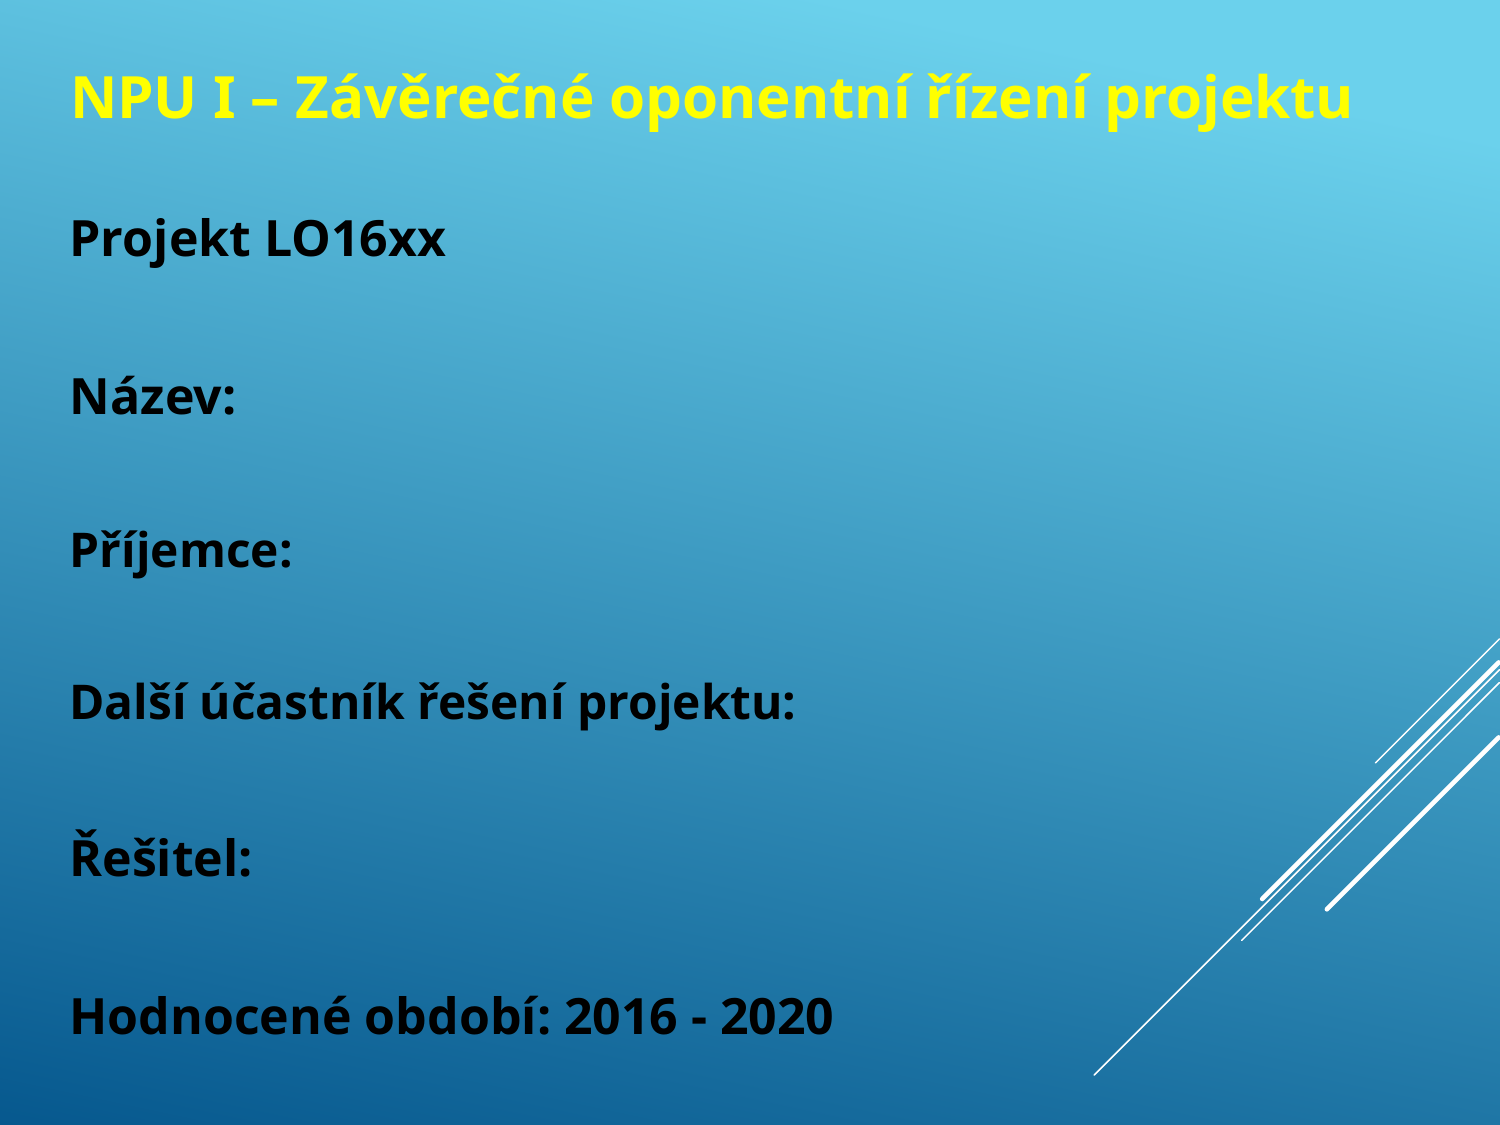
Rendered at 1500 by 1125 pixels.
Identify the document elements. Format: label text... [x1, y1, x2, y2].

text_box NPU I – Závěrečné oponentní řízení projektu [55, 45, 1444, 138]
text_box Projekt LO16xx Název: Příjemce: Další účastník řešení projektu: Řešitel: Hodnocené období: 2016 - 2020 [54, 199, 1450, 1052]
